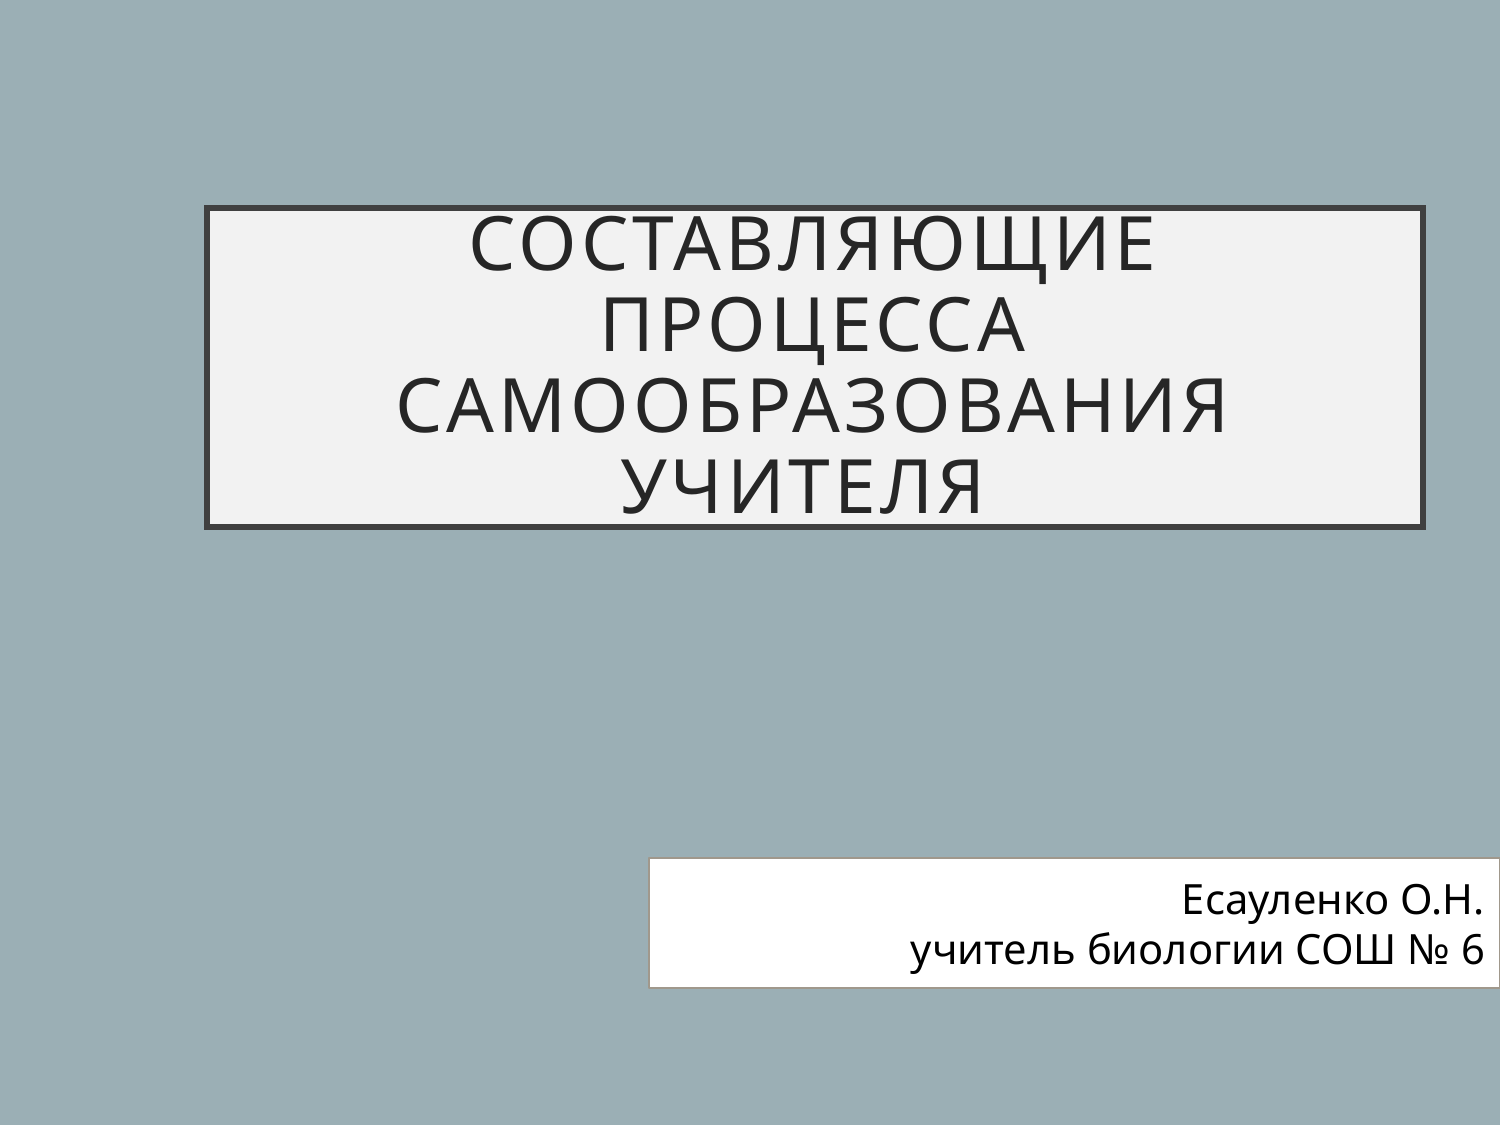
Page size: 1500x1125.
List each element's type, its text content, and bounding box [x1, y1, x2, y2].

text_box Есауленко О.Н. учитель биологии СОШ № 6 [648, 857, 1500, 989]
title СОСТАВЛЯЮЩИЕ ПРОЦЕССА САМООБРАЗОВАНИЯ УЧИТЕЛЯ [204, 205, 1426, 530]
